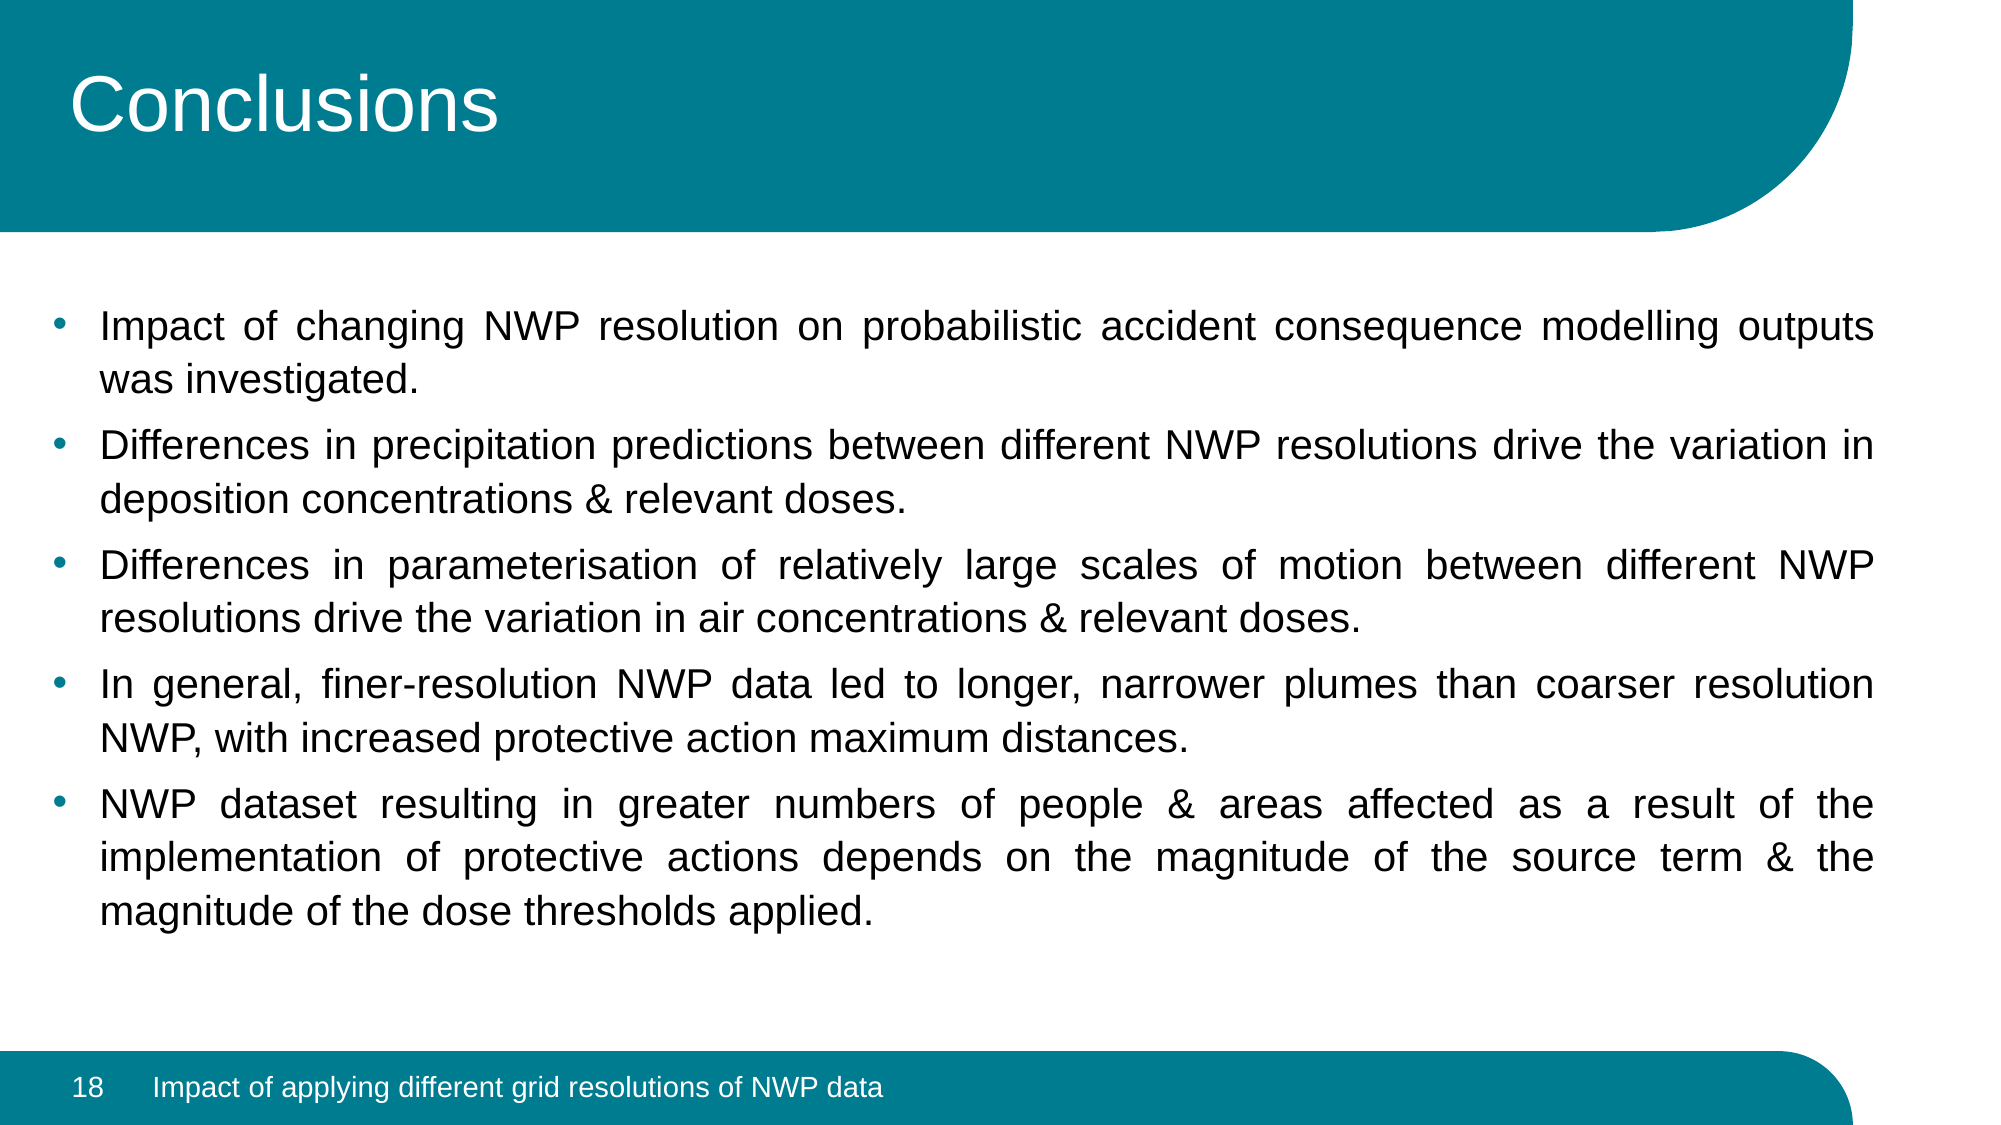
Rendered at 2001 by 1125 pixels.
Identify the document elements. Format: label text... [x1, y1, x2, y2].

list Impact of changing NWP resolution on probabilistic accident consequence modelling outputs was investigated. Differences in precipitation predictions between different NWP resolutions drive the variation in deposition concentrations & relevant doses. Differences in parameterisation of relatively large scales of motion between different NWP resolutions drive the variation in air concentrations & relevant doses. In general, finer-resolution NWP data led to longer, narrower plumes than coarser resolution NWP, with increased protective action maximum distances. NWP dataset resulting in greater numbers of people & areas affected as a result of the implementation of protective actions depends on the magnitude of the source term & the magnitude of the dose thresholds applied. [0, 287, 1892, 1041]
footer Impact of applying different grid resolutions of NWP data [137, 1056, 1780, 1116]
title Conclusions [54, 55, 1780, 215]
slide_number 18 [21, 1056, 120, 1117]
